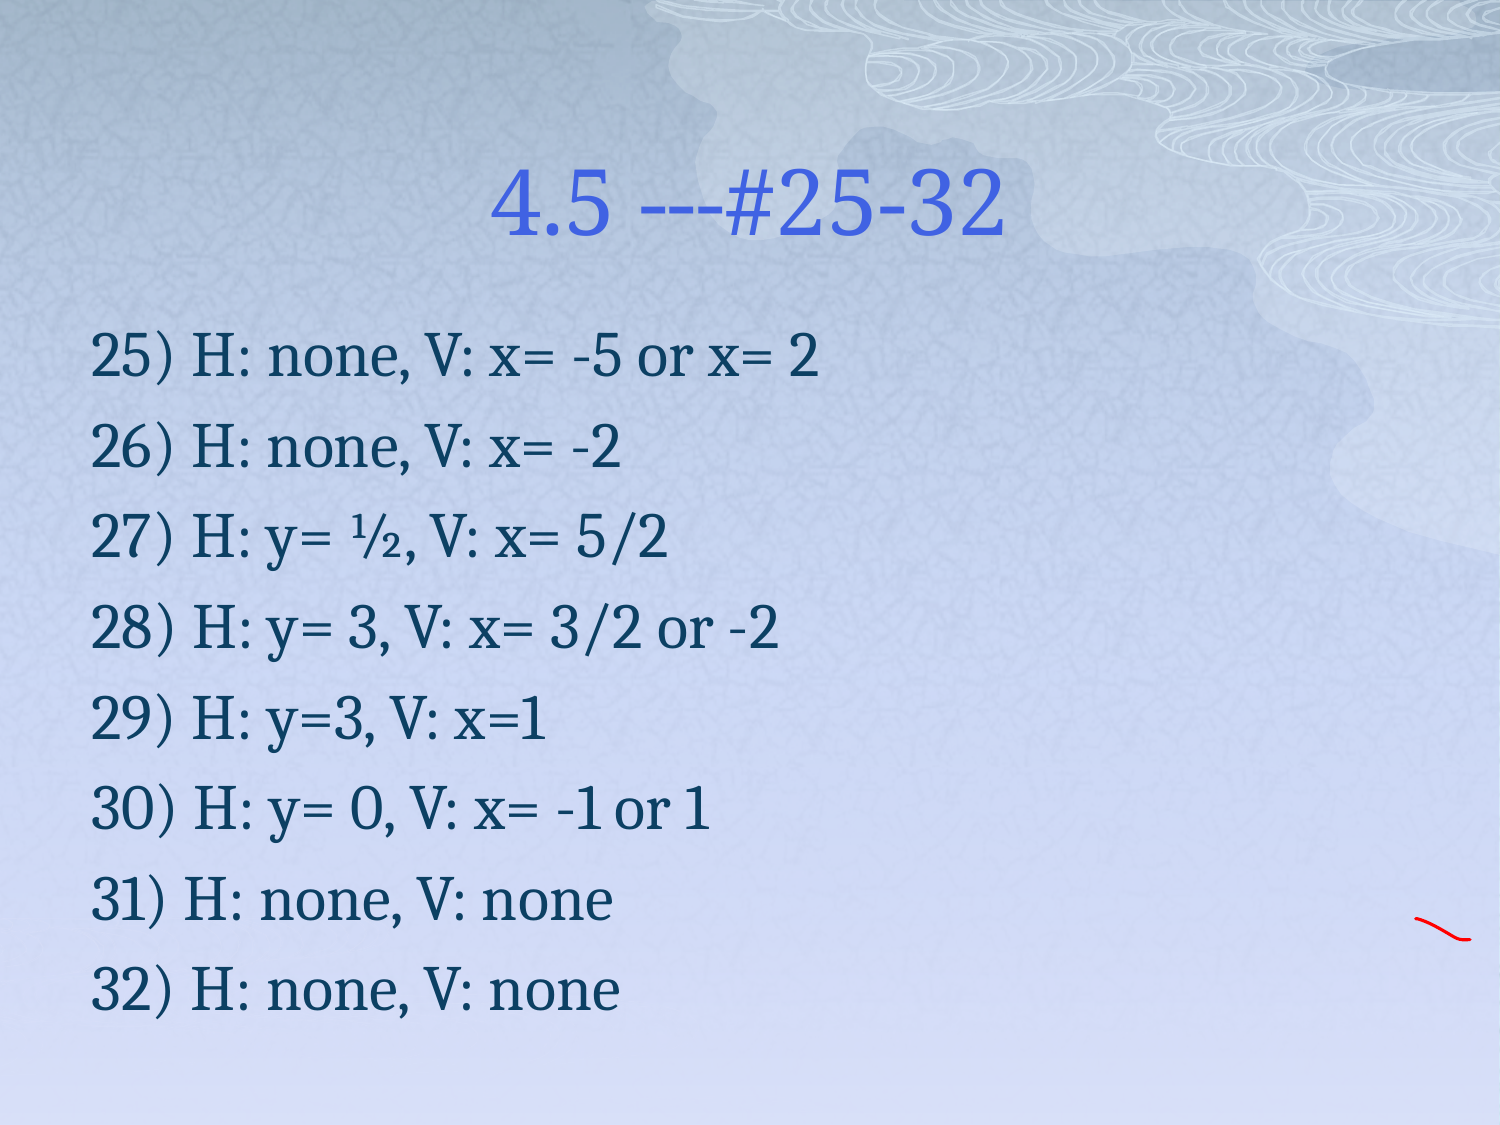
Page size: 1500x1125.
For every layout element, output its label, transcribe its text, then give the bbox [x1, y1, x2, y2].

list 25) H: none, V: x= -5 or x= 2 26) H: none, V: x= -2 27) H: y= ½, V: x= 5/2 28) H: y= 3, V: x= 3/2 or -2 29) H: y=3, V: x=1 30) H: y= 0, V: x= -1 or 1 31) H: none, V: none 32) H: none, V: none [76, 304, 1430, 1032]
title 4.5 ---#25-32 [75, 105, 1425, 293]
